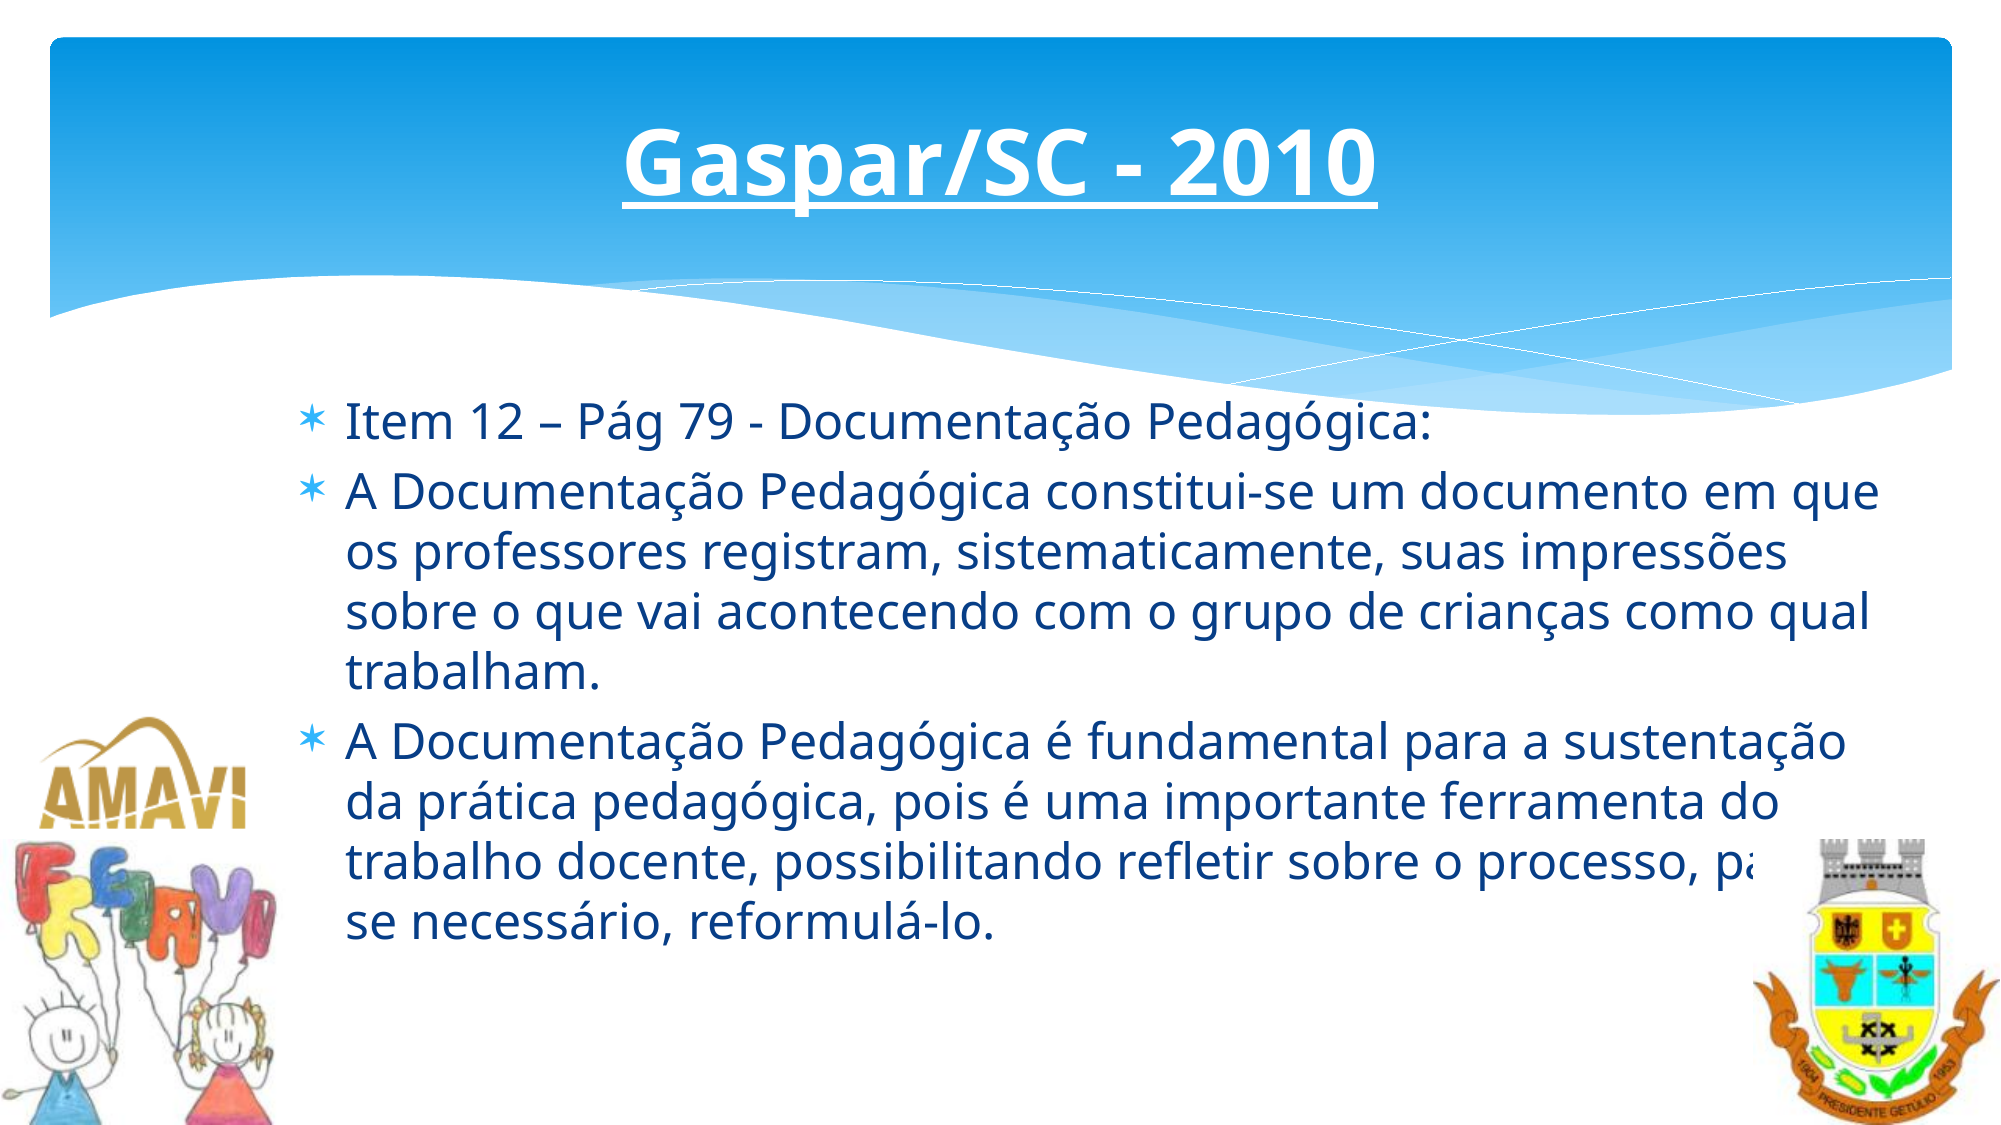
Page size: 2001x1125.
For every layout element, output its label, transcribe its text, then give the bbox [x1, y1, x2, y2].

list Item 12 – Pág 79 - Documentação Pedagógica: A Documentação Pedagógica constitui-se um documento em que os professores registram, sistematicamente, suas impressões sobre o que vai acontecendo com o grupo de crianças como qual trabalham. A Documentação Pedagógica é fundamental para a sustentação da prática pedagógica, pois é uma importante ferramenta do trabalho docente, possibilitando refletir sobre o processo, para, se necessário, reformulá-lo. [285, 382, 1906, 999]
title Gaspar/SC - 2010 [99, 55, 1900, 261]
picture [1752, 839, 2000, 1125]
picture [0, 700, 286, 1125]
